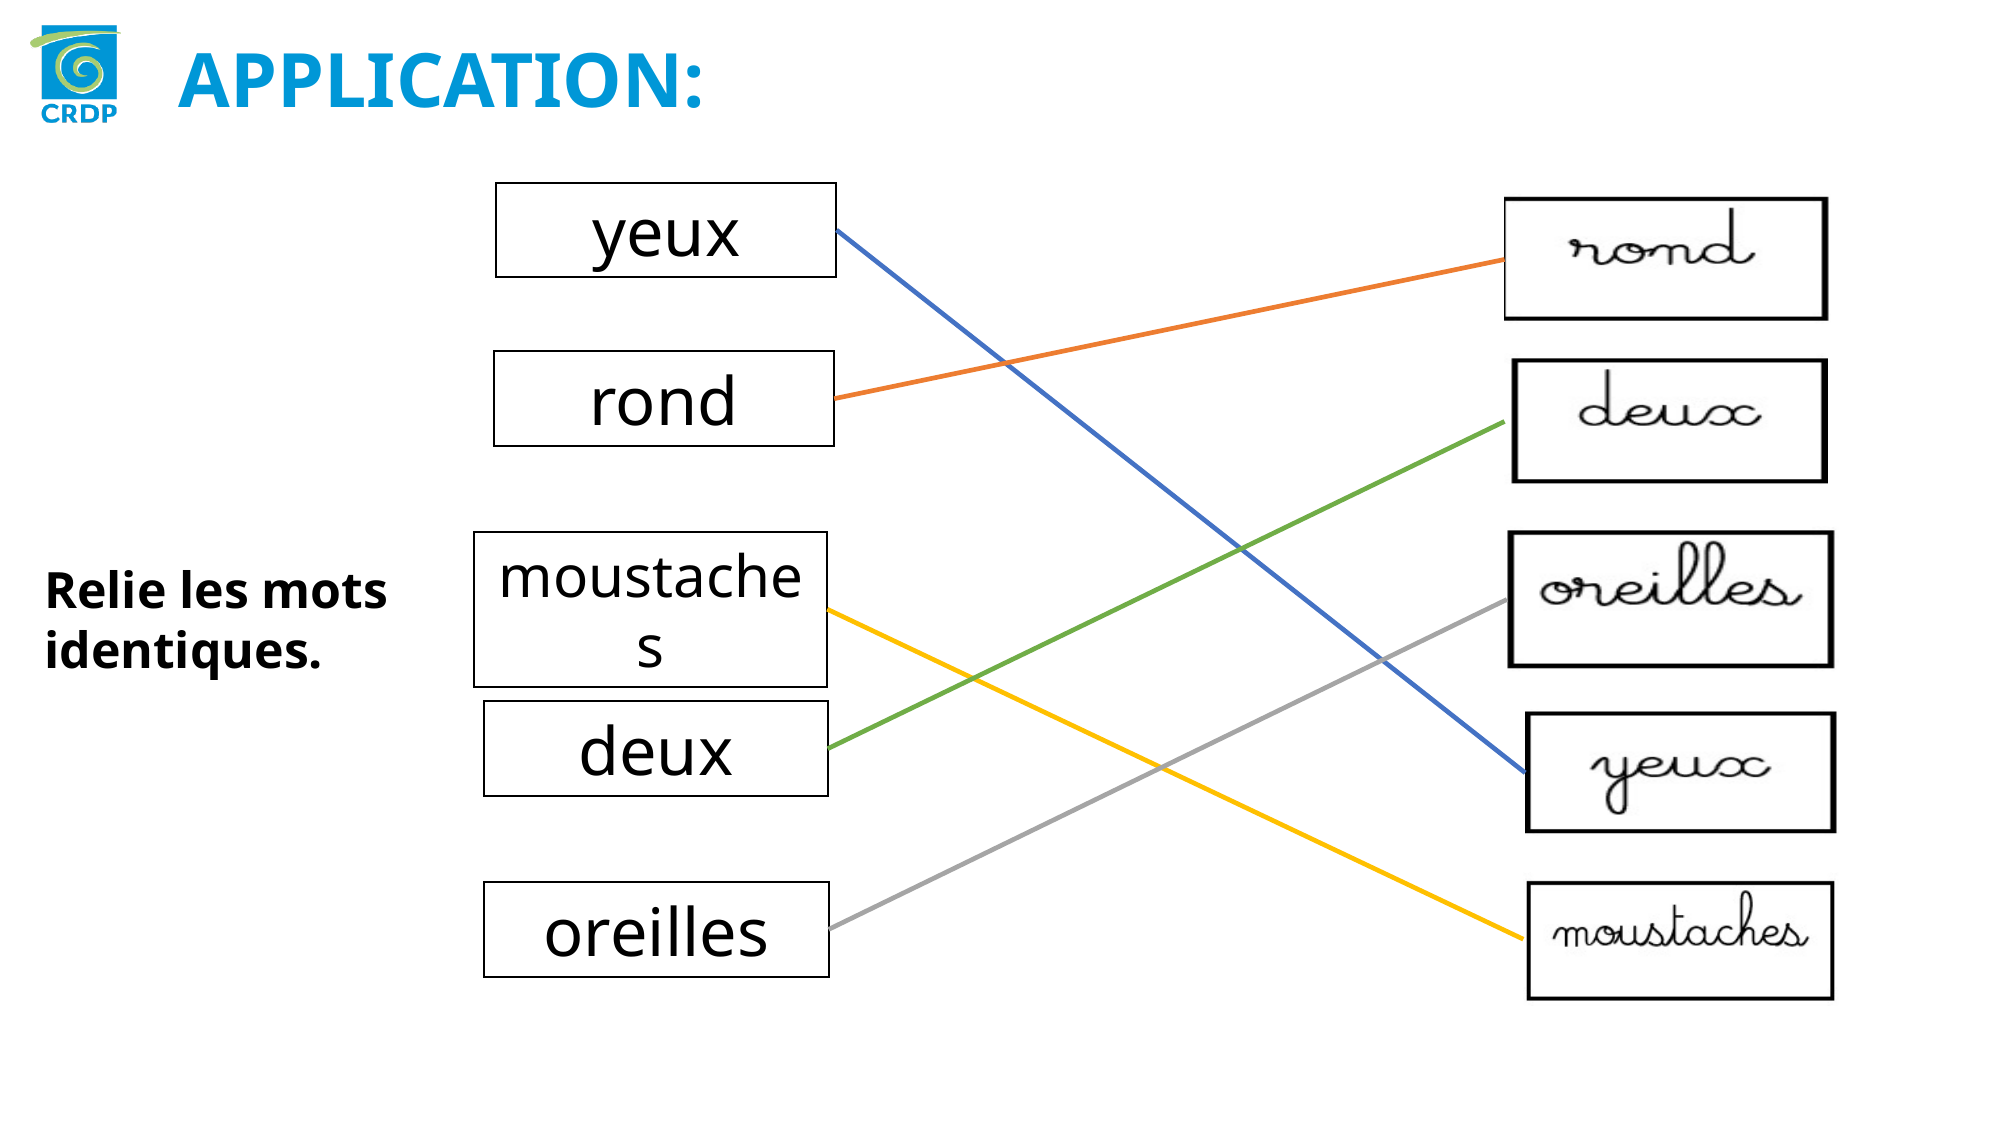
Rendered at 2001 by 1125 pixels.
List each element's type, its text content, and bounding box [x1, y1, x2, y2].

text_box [827, 421, 1505, 598]
text_box oreilles [484, 881, 829, 977]
picture [1524, 709, 1839, 836]
text_box APPLICATION: [163, 39, 1837, 115]
picture [1526, 353, 1828, 490]
picture [1504, 193, 1831, 326]
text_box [828, 599, 1508, 931]
text_box moustaches [474, 531, 822, 687]
picture [1523, 872, 1841, 1007]
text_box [827, 574, 1524, 940]
picture [30, 25, 121, 123]
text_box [833, 259, 1505, 400]
text_box rond [493, 351, 831, 447]
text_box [836, 230, 1526, 576]
text_box deux [483, 701, 821, 797]
text_box yeux [496, 182, 837, 278]
picture [1526, 525, 1839, 674]
text_box Relie les mots identiques. [29, 551, 466, 687]
picture [86, 108, 94, 118]
